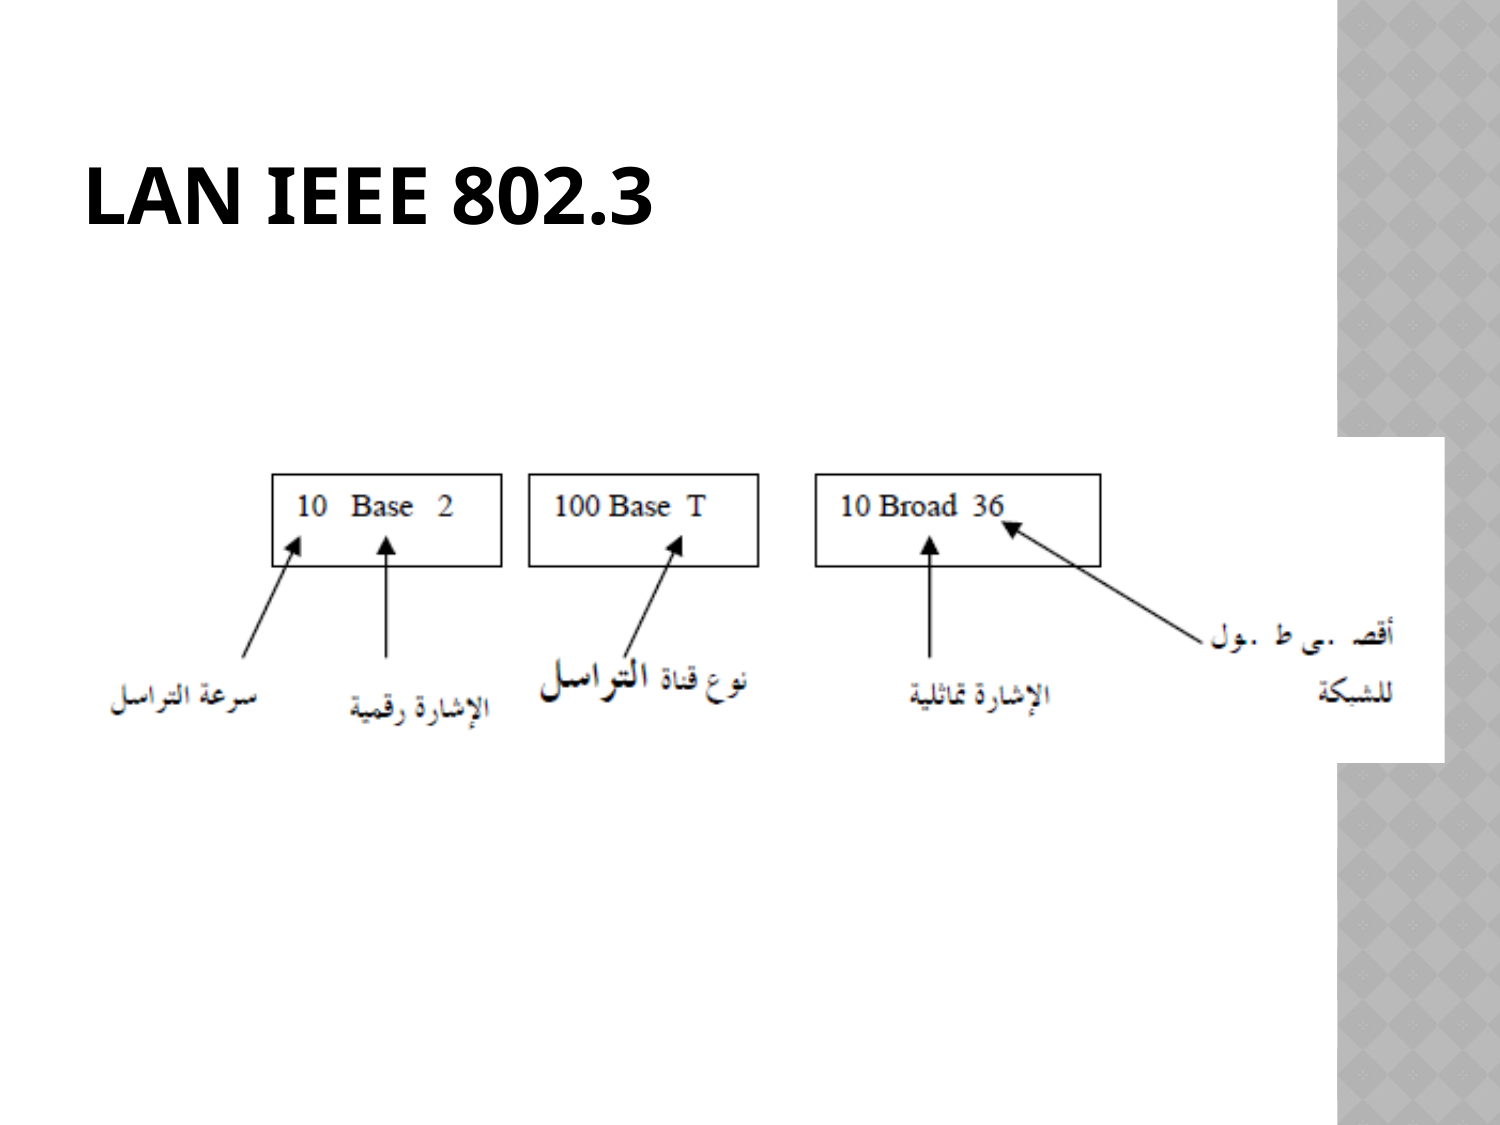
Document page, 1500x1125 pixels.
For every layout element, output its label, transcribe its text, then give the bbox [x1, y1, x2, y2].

picture [24, 437, 1446, 763]
title LAN IEEE 802.3 [75, 52, 1263, 240]
